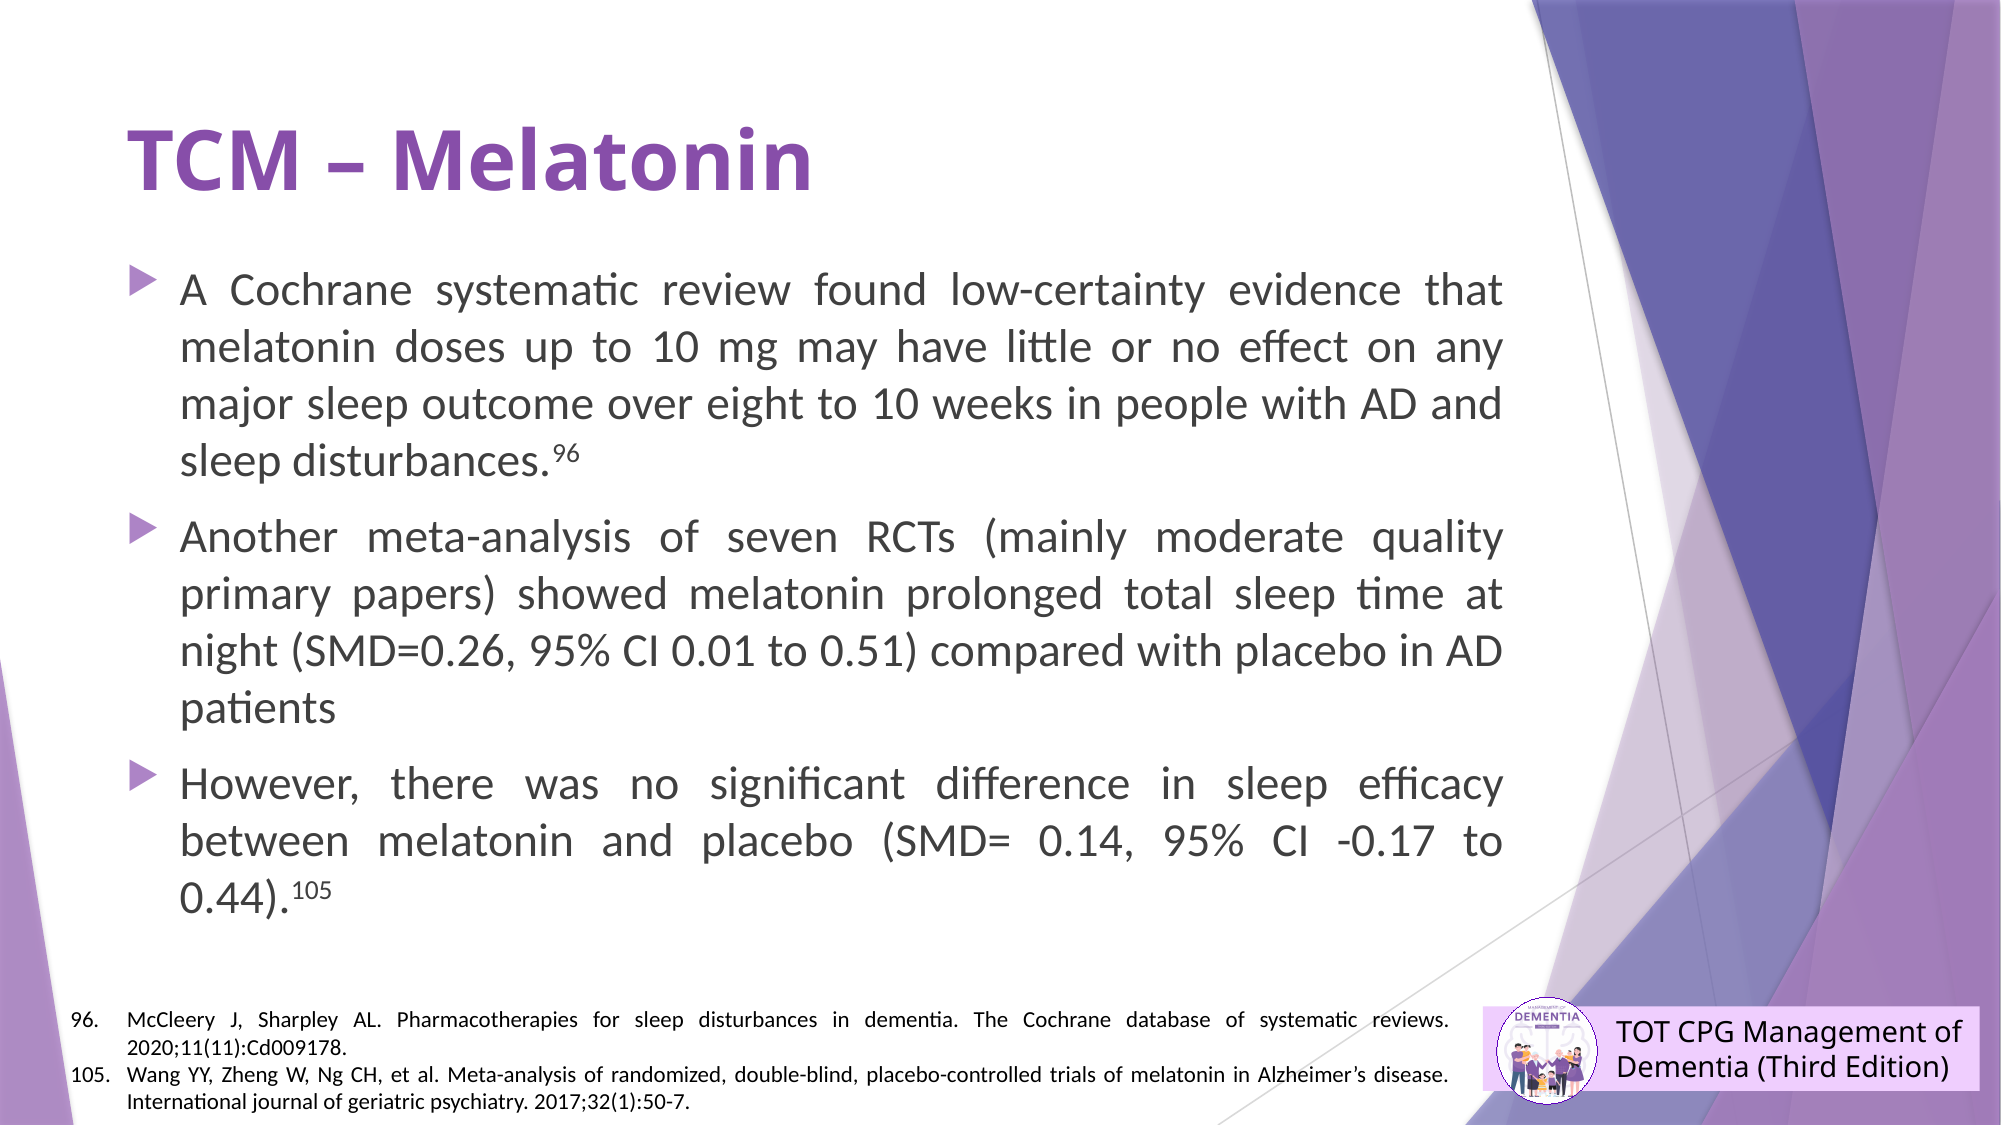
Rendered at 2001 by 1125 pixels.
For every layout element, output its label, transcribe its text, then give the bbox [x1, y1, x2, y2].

text_box McCleery J, Sharpley AL. Pharmacotherapies for sleep disturbances in dementia. The Cochrane database of systematic reviews. 2020;11(11):Cd009178. Wang YY, Zheng W, Ng CH, et al. Meta-analysis of randomized, double-blind, placebo-controlled trials of melatonin in Alzheimer’s disease. International journal of geriatric psychiatry. 2017;32(1):50-7. [55, 997, 1466, 1122]
title TCM – Melatonin [111, 99, 1522, 249]
list A Cochrane systematic review found low-certainty evidence that melatonin doses up to 10 mg may have little or no effect on any major sleep outcome over eight to 10 weeks in people with AD and sleep disturbances.96 Another meta-analysis of seven RCTs (mainly moderate quality primary papers) showed melatonin prolonged total sleep time at night (SMD=0.26, 95% CI 0.01 to 0.51) compared with placebo in AD patients However, there was no significant difference in sleep efficacy between melatonin and placebo (SMD= 0.14, 95% CI -0.17 to 0.44).105 [111, 249, 1522, 932]
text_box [1482, 996, 1981, 1105]
